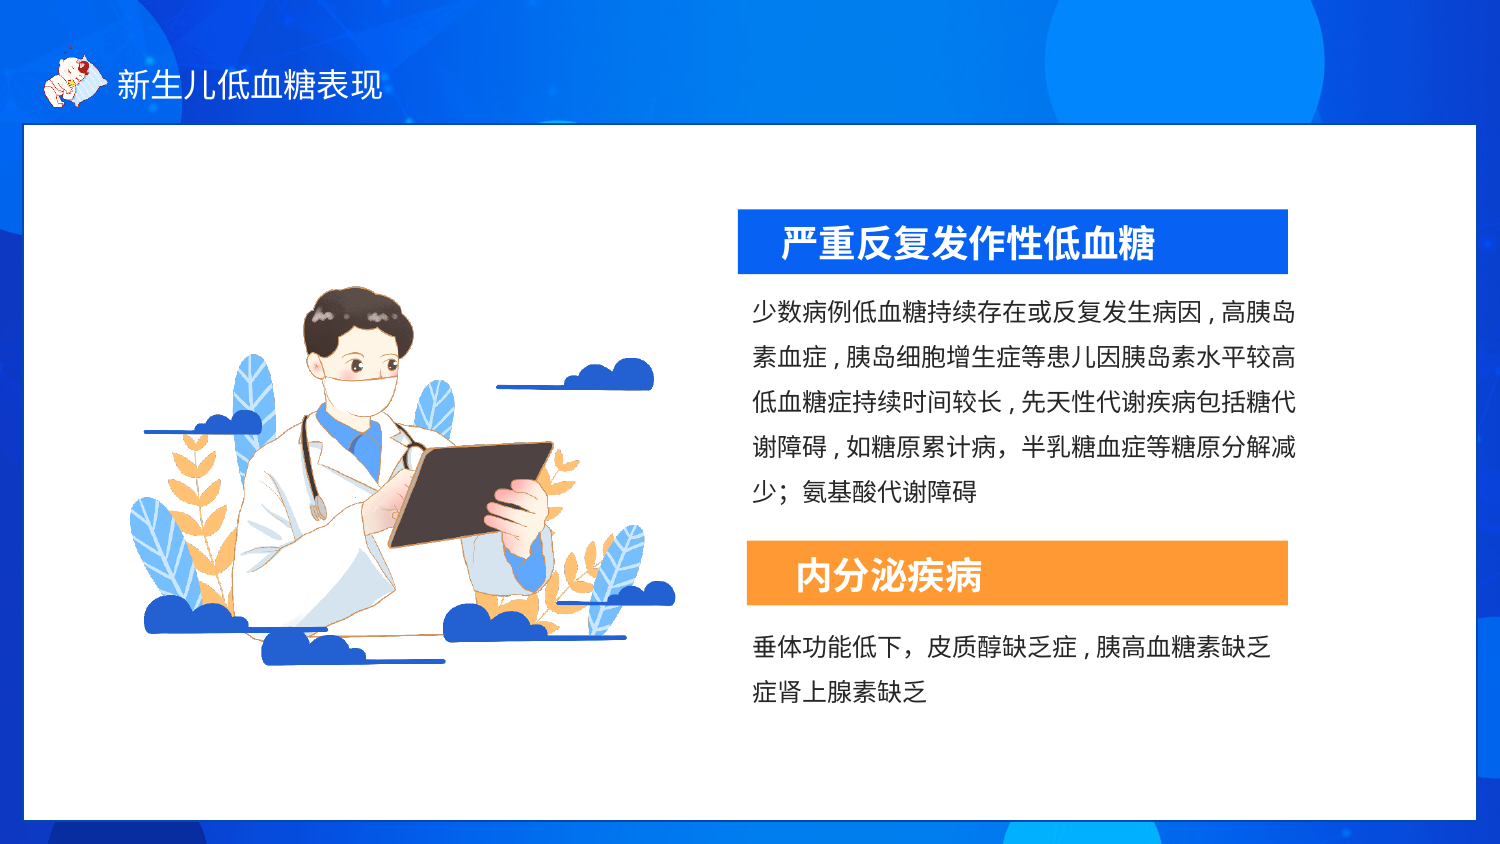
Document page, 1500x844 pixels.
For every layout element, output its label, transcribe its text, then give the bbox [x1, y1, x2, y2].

text_box 内分泌疾病 [780, 544, 1186, 605]
text_box 少数病例低血糖持续存在或反复发生病因,高胰岛素血症,胰岛细胞增生症等患儿因胰岛素水平较高低血糖症持续时间较长,先天性代谢疾病包括糖代谢障碍,如糖原累计病，半乳糖血症等糖原分解减少；氨基酸代谢障碍 [737, 274, 1313, 514]
text_box [746, 540, 1289, 606]
text_box [737, 208, 1289, 274]
picture [0, 0, 1500, 844]
text_box 垂体功能低下，皮质醇缺乏症,胰高血糖素缺乏症肾上腺素缺乏 [737, 609, 1288, 714]
text_box 严重反复发作性低血糖 [766, 212, 1200, 273]
